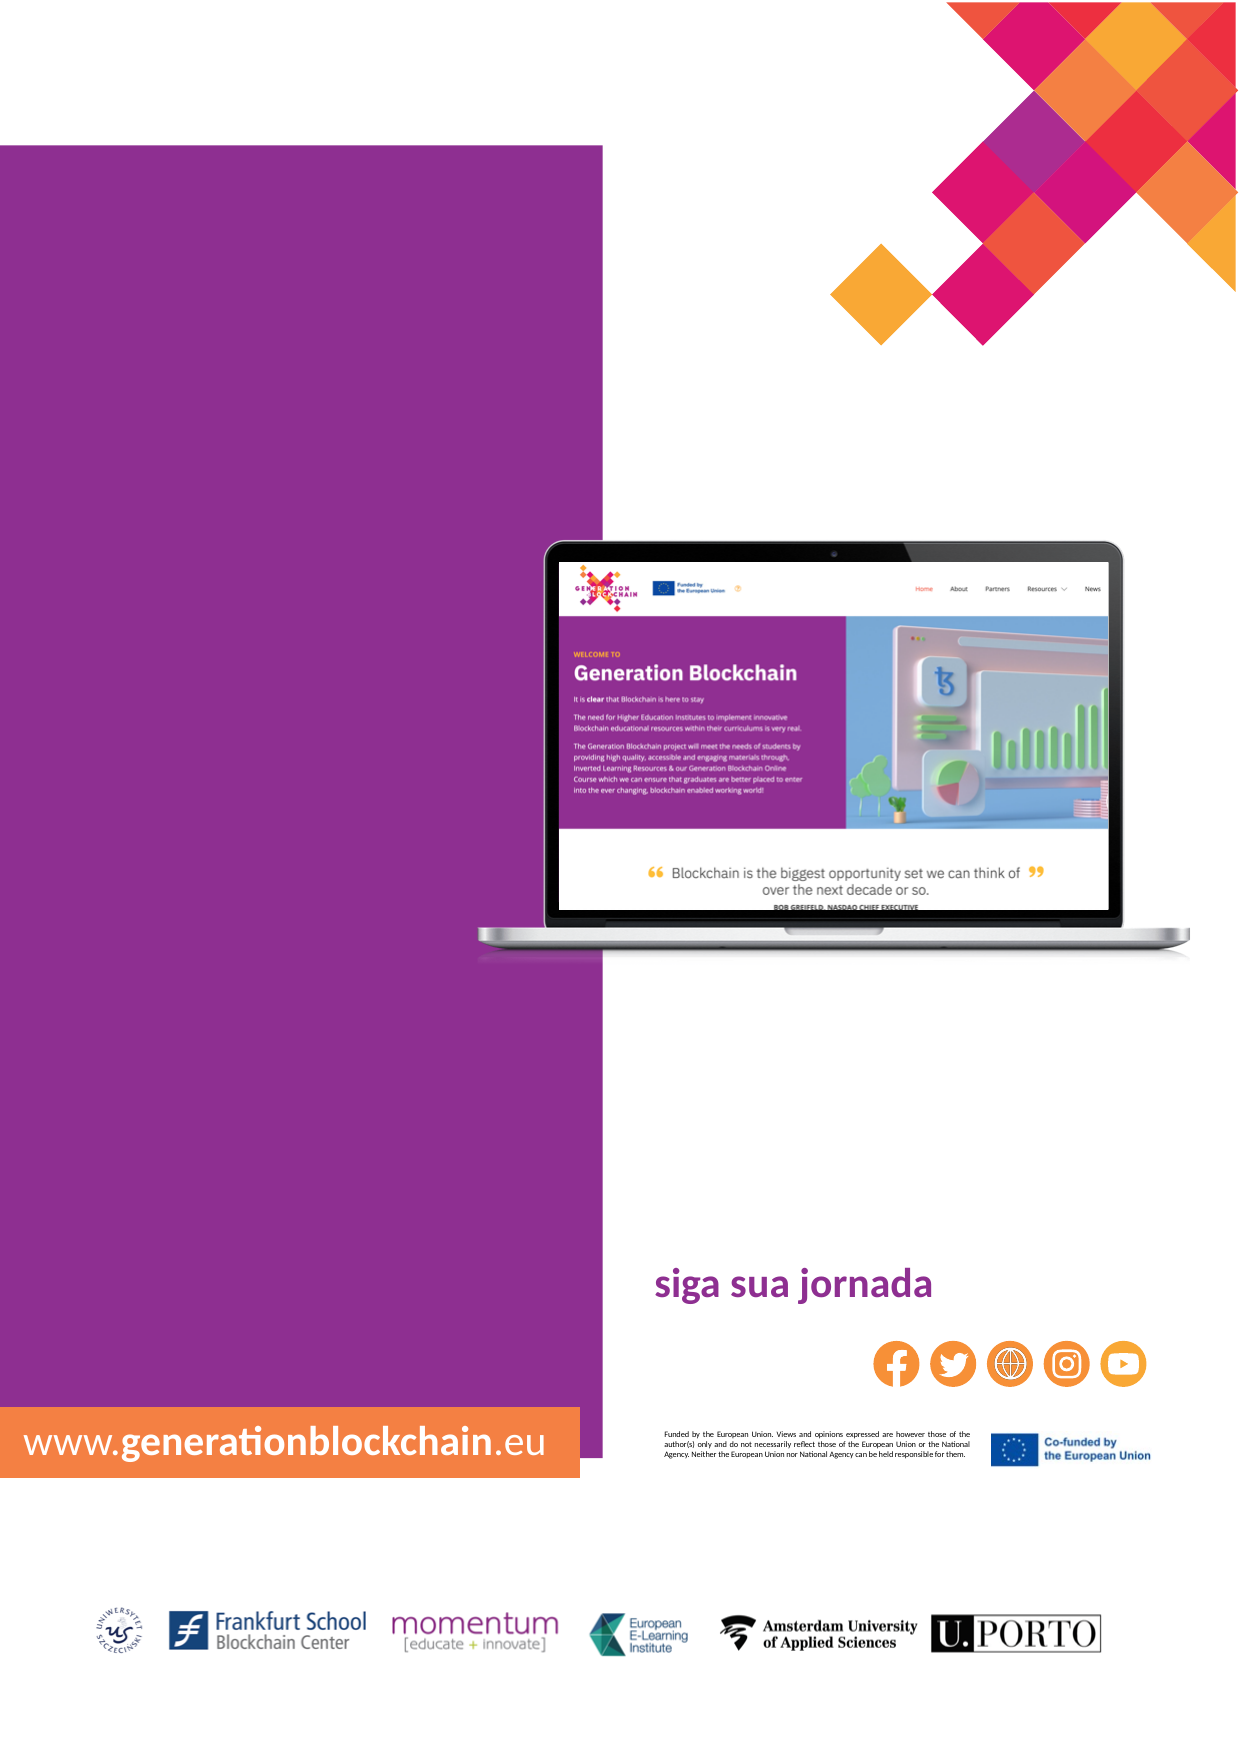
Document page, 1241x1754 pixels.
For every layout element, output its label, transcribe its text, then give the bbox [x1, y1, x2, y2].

picture [991, 1431, 1152, 1469]
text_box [443, 521, 1216, 992]
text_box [873, 1340, 920, 1387]
picture [67, 1585, 1113, 1677]
picture [559, 562, 1108, 910]
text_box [1100, 1340, 1147, 1387]
list www.generationblockchain.eu [8, 1406, 563, 1506]
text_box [930, 1340, 977, 1387]
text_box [986, 1340, 1033, 1387]
text_box siga sua jornada [639, 1247, 1174, 1362]
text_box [1043, 1340, 1090, 1387]
